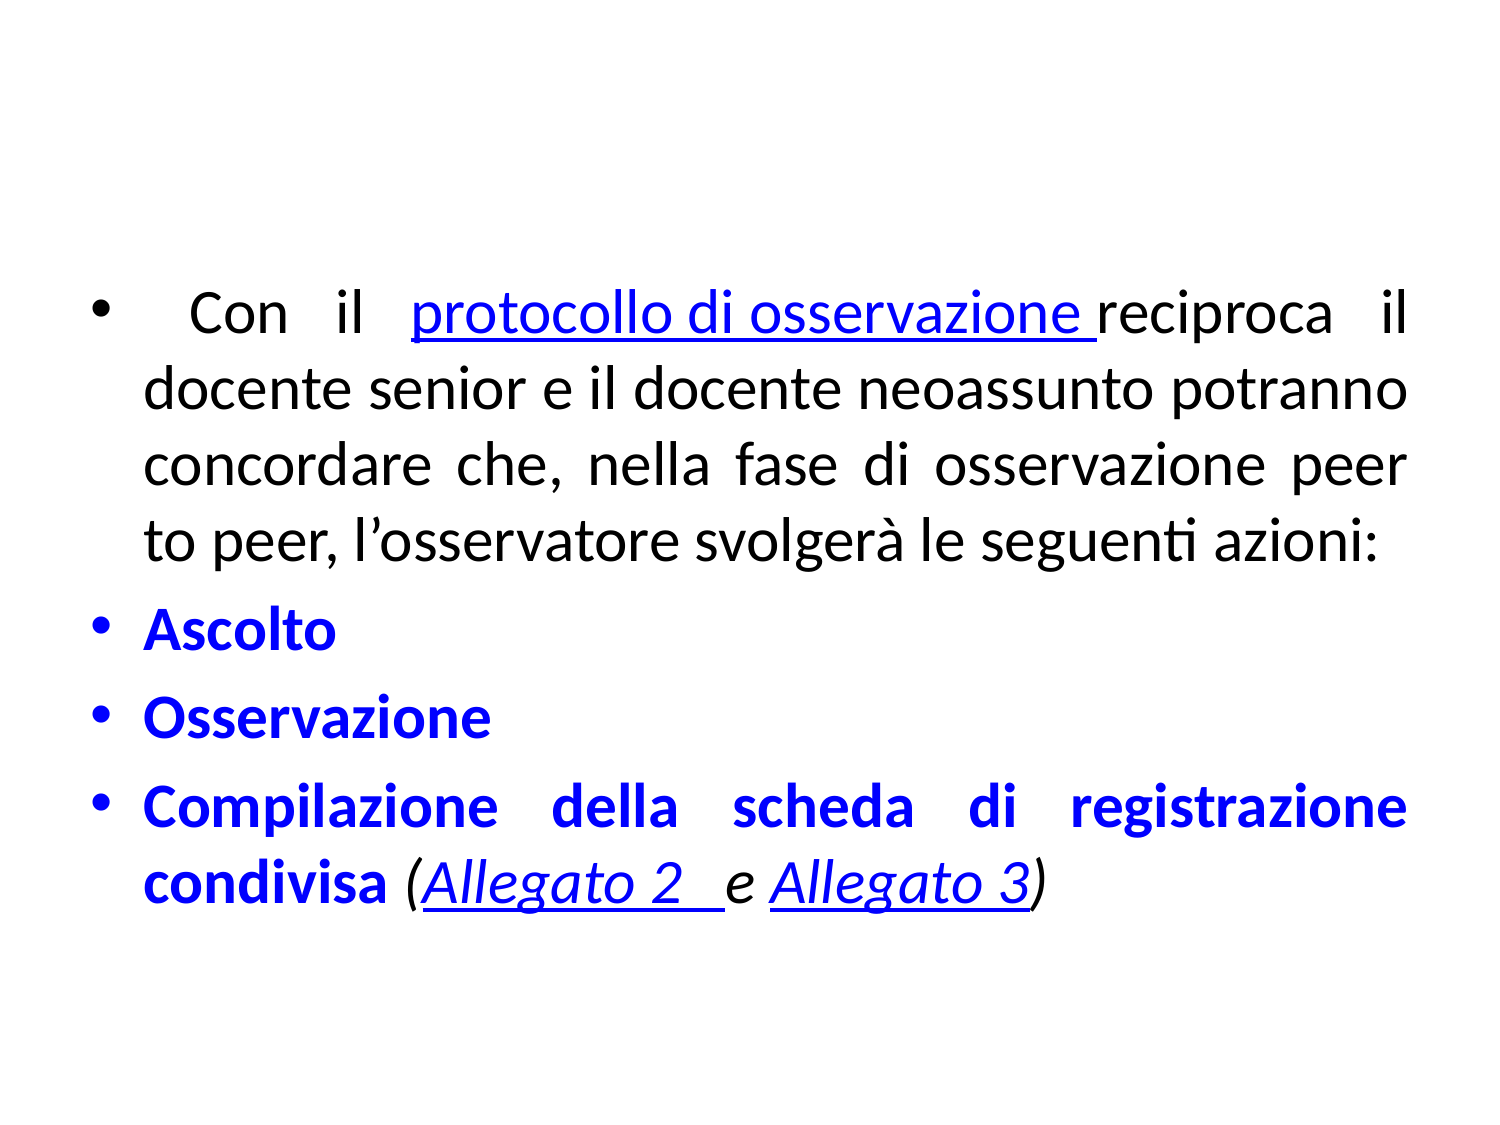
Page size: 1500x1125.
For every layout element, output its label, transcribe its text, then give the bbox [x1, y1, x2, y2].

list Con il protocollo di osservazione reciproca il docente senior e il docente neoassunto potranno concordare che, nella fase di osservazione peer to peer, l’osservatore svolgerà le seguenti azioni: Ascolto Osservazione Compilazione della scheda di registrazione condivisa (Allegato 2 e Allegato 3) [75, 262, 1425, 1005]
